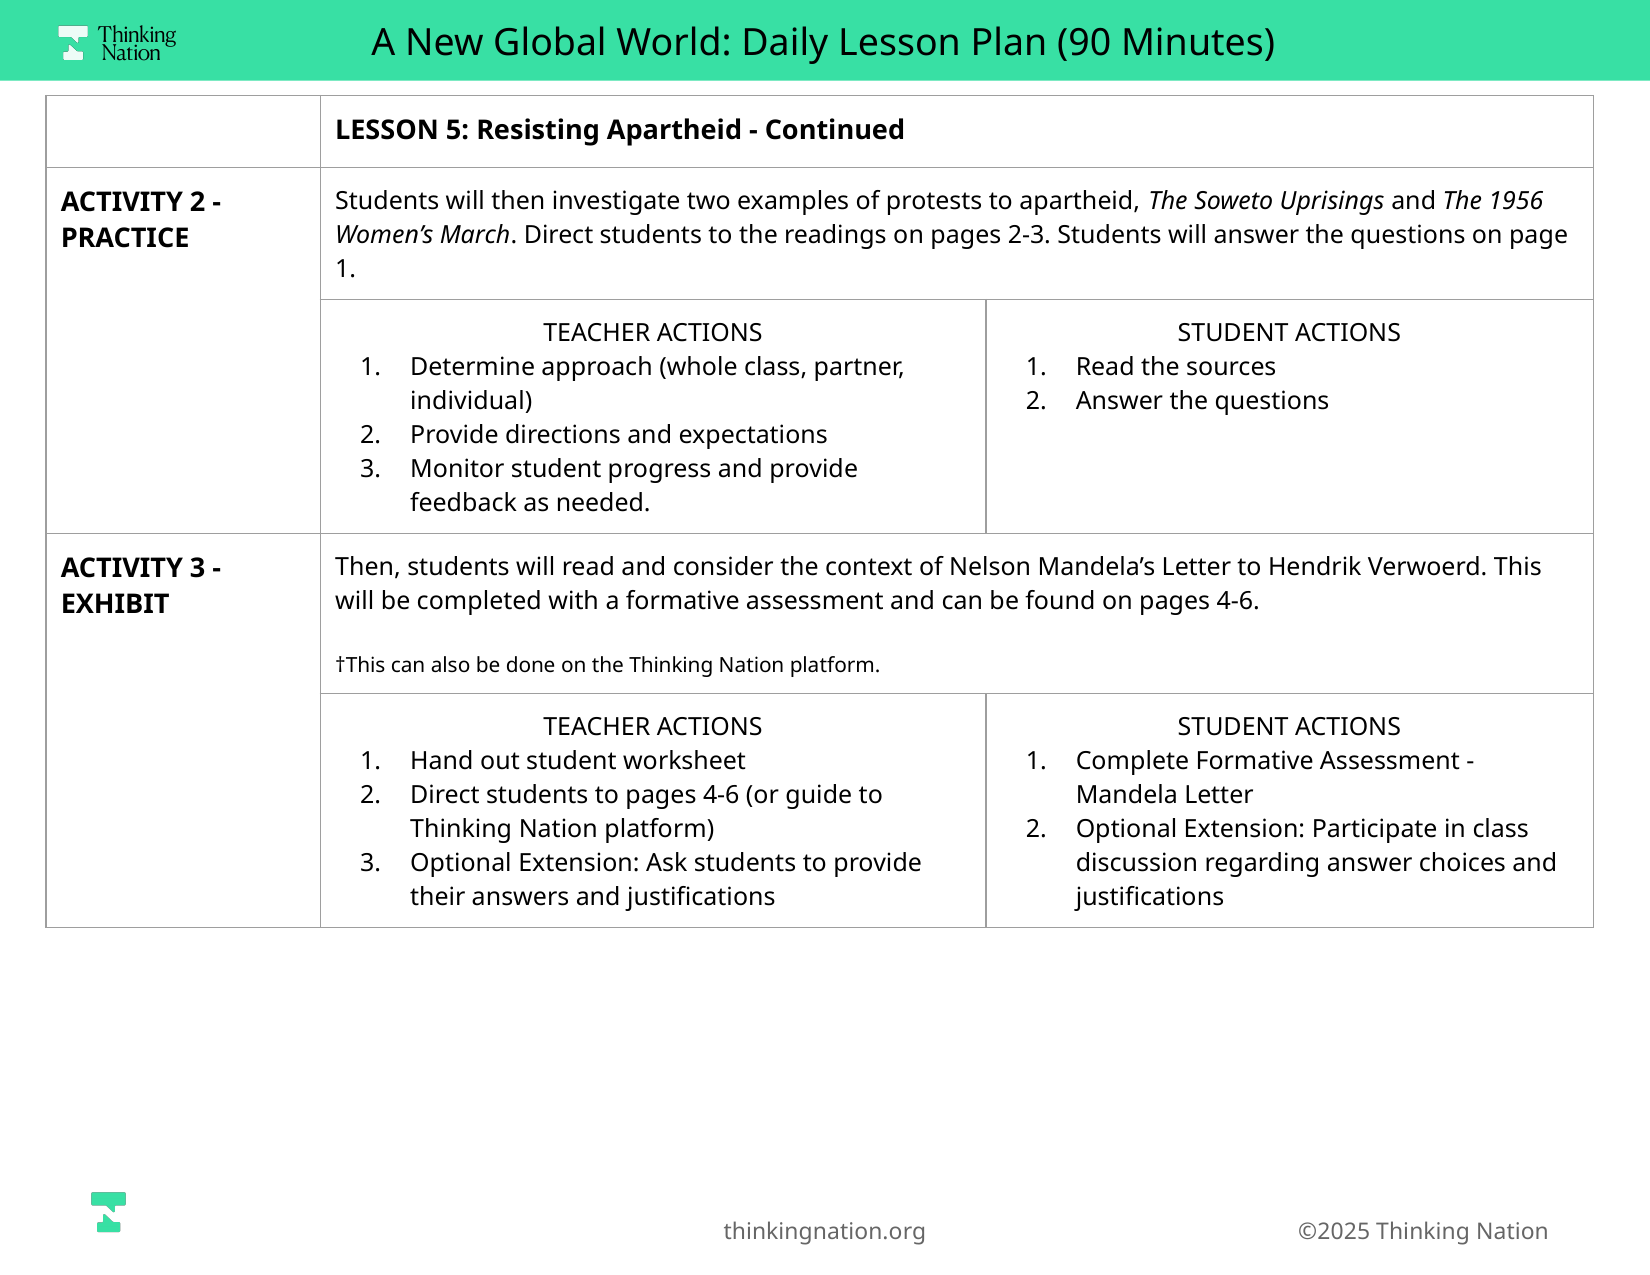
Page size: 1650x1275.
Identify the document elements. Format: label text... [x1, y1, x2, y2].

text_box ©2025 Thinking Nation [1174, 1200, 1566, 1240]
table_cell Then, students will read and consider the context of Nelson Mandela’s Letter to Hendrik Verwoerd. This will be completed with a formative assessment and can be found on pages 4-6. †This can also be done on the Thinking Nation platform. [321, 534, 1593, 693]
table_cell TEACHER ACTIONS Hand out student worksheet Direct students to pages 4-6 (or guide to Thinking Nation platform) Optional Extension: Ask students to provide their answers and justifications [321, 694, 985, 927]
table_cell Students will then investigate two examples of protests to apartheid, The Soweto Uprisings and The 1956 Women’s March. Direct students to the readings on pages 2-3. Students will answer the questions on page 1. [321, 168, 1593, 299]
table_header LESSON 5: Resisting Apartheid - Continued [321, 96, 1593, 167]
text_box thinkingnation.org [629, 1200, 1021, 1240]
picture [45, 14, 180, 85]
text_box A New Global World: Daily Lesson Plan (90 Minutes) [0, 0, 1650, 81]
table_cell TEACHER ACTIONS Determine approach (whole class, partner, individual) Provide directions and expectations Monitor student progress and provide feedback as needed. [321, 300, 985, 533]
picture [80, 1184, 136, 1240]
table_cell STUDENT ACTIONS Read the sources Answer the questions [987, 300, 1593, 533]
table_cell ACTIVITY 3 - EXHIBIT [47, 534, 320, 927]
table_cell ACTIVITY 2 - PRACTICE [47, 168, 320, 533]
table_header [47, 96, 320, 167]
table_cell STUDENT ACTIONS Complete Formative Assessment - Mandela Letter Optional Extension: Participate in class discussion regarding answer choices and justifications [987, 694, 1593, 927]
